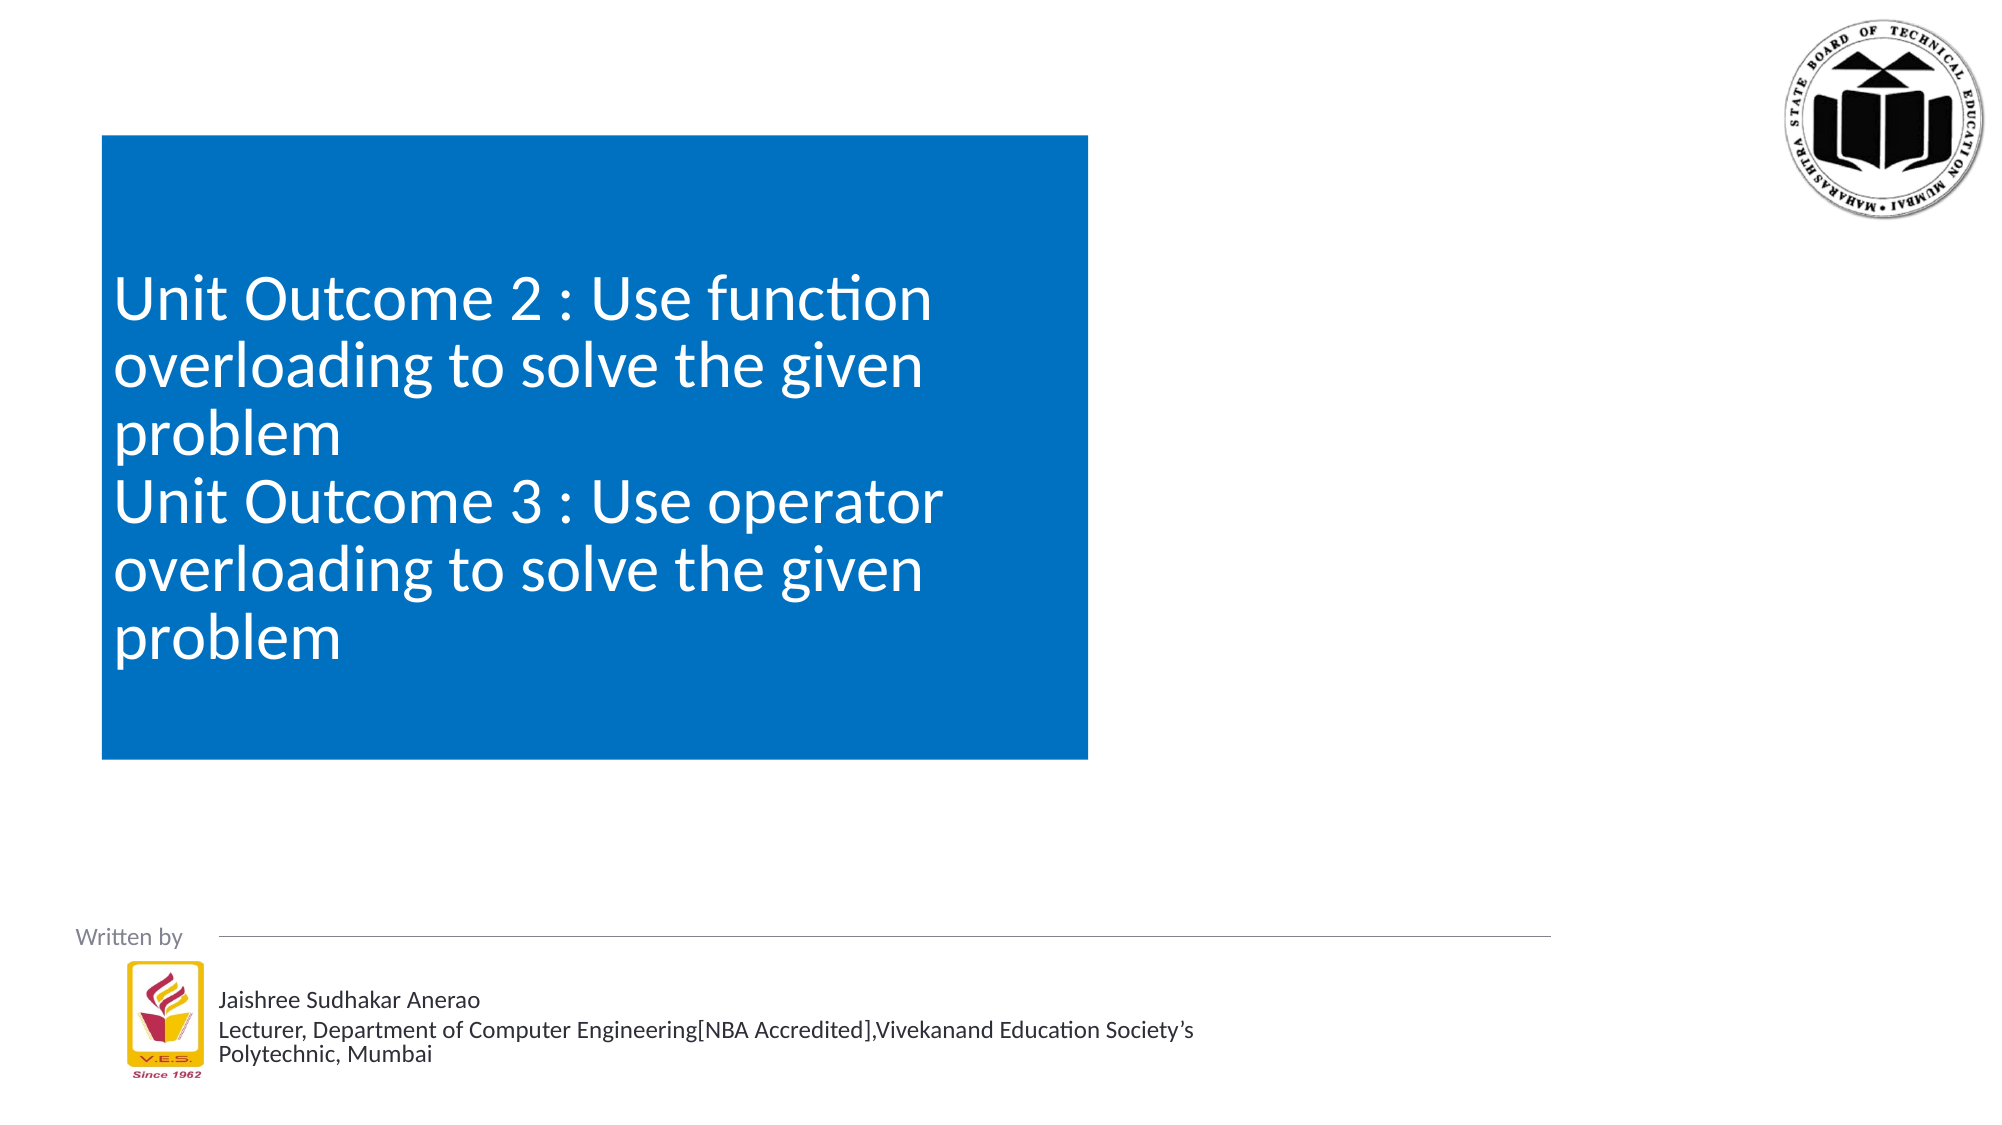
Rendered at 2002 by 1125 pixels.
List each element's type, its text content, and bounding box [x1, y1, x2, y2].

list Lecturer, Department of Computer Engineering[NBA Accredited],Vivekanand Education Society’s Polytechnic, Mumbai [218, 1019, 1226, 1050]
picture [126, 961, 204, 1079]
title Unit Outcome 2 : Use function overloading to solve the given problem Unit Outcome 3 : Use operator overloading to solve the given problem [113, 265, 1074, 427]
list Jaishree Sudhakar Anerao [218, 987, 726, 1017]
picture [1764, 0, 2001, 237]
